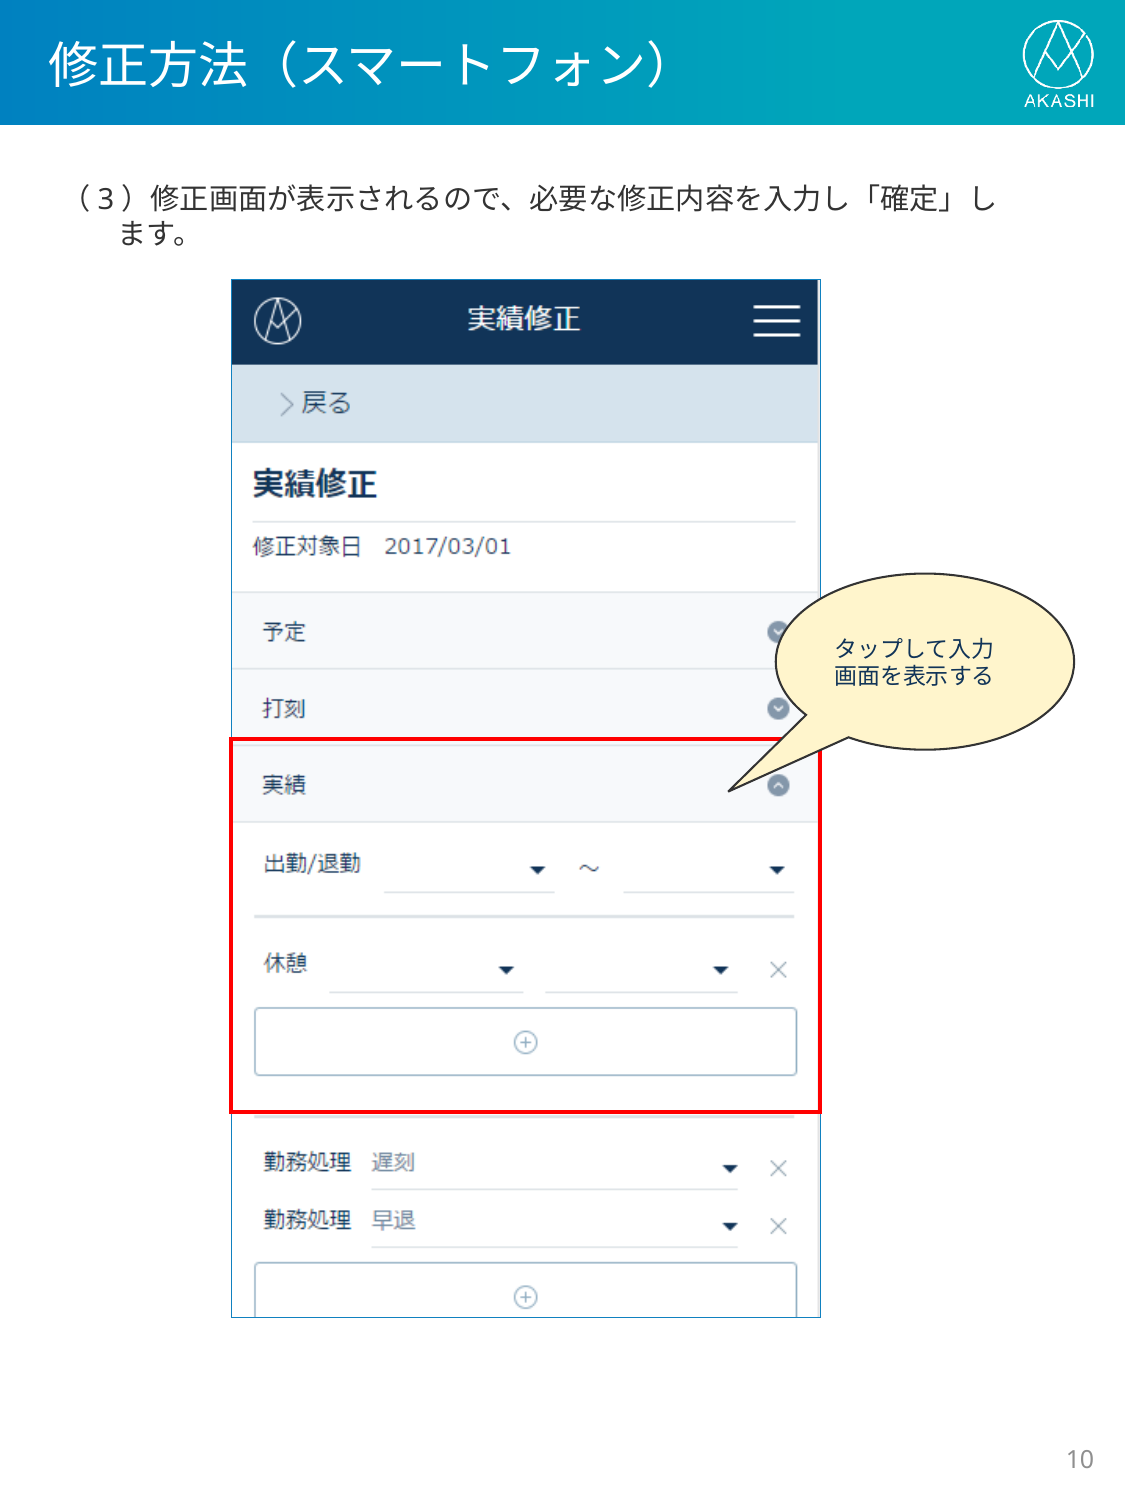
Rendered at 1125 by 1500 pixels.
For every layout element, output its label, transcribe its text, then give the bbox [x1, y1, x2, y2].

title 修正方法（スマートフォン） [33, 0, 1045, 123]
picture [230, 279, 821, 1318]
slide_number 9 [856, 1420, 1110, 1500]
text_box （3）修正画面が表示されるので、必要な修正内容を入力し「確定」します。 [46, 172, 1024, 258]
text_box タップして入力画面を表示する [821, 572, 1076, 751]
picture [1045, 9, 1103, 117]
